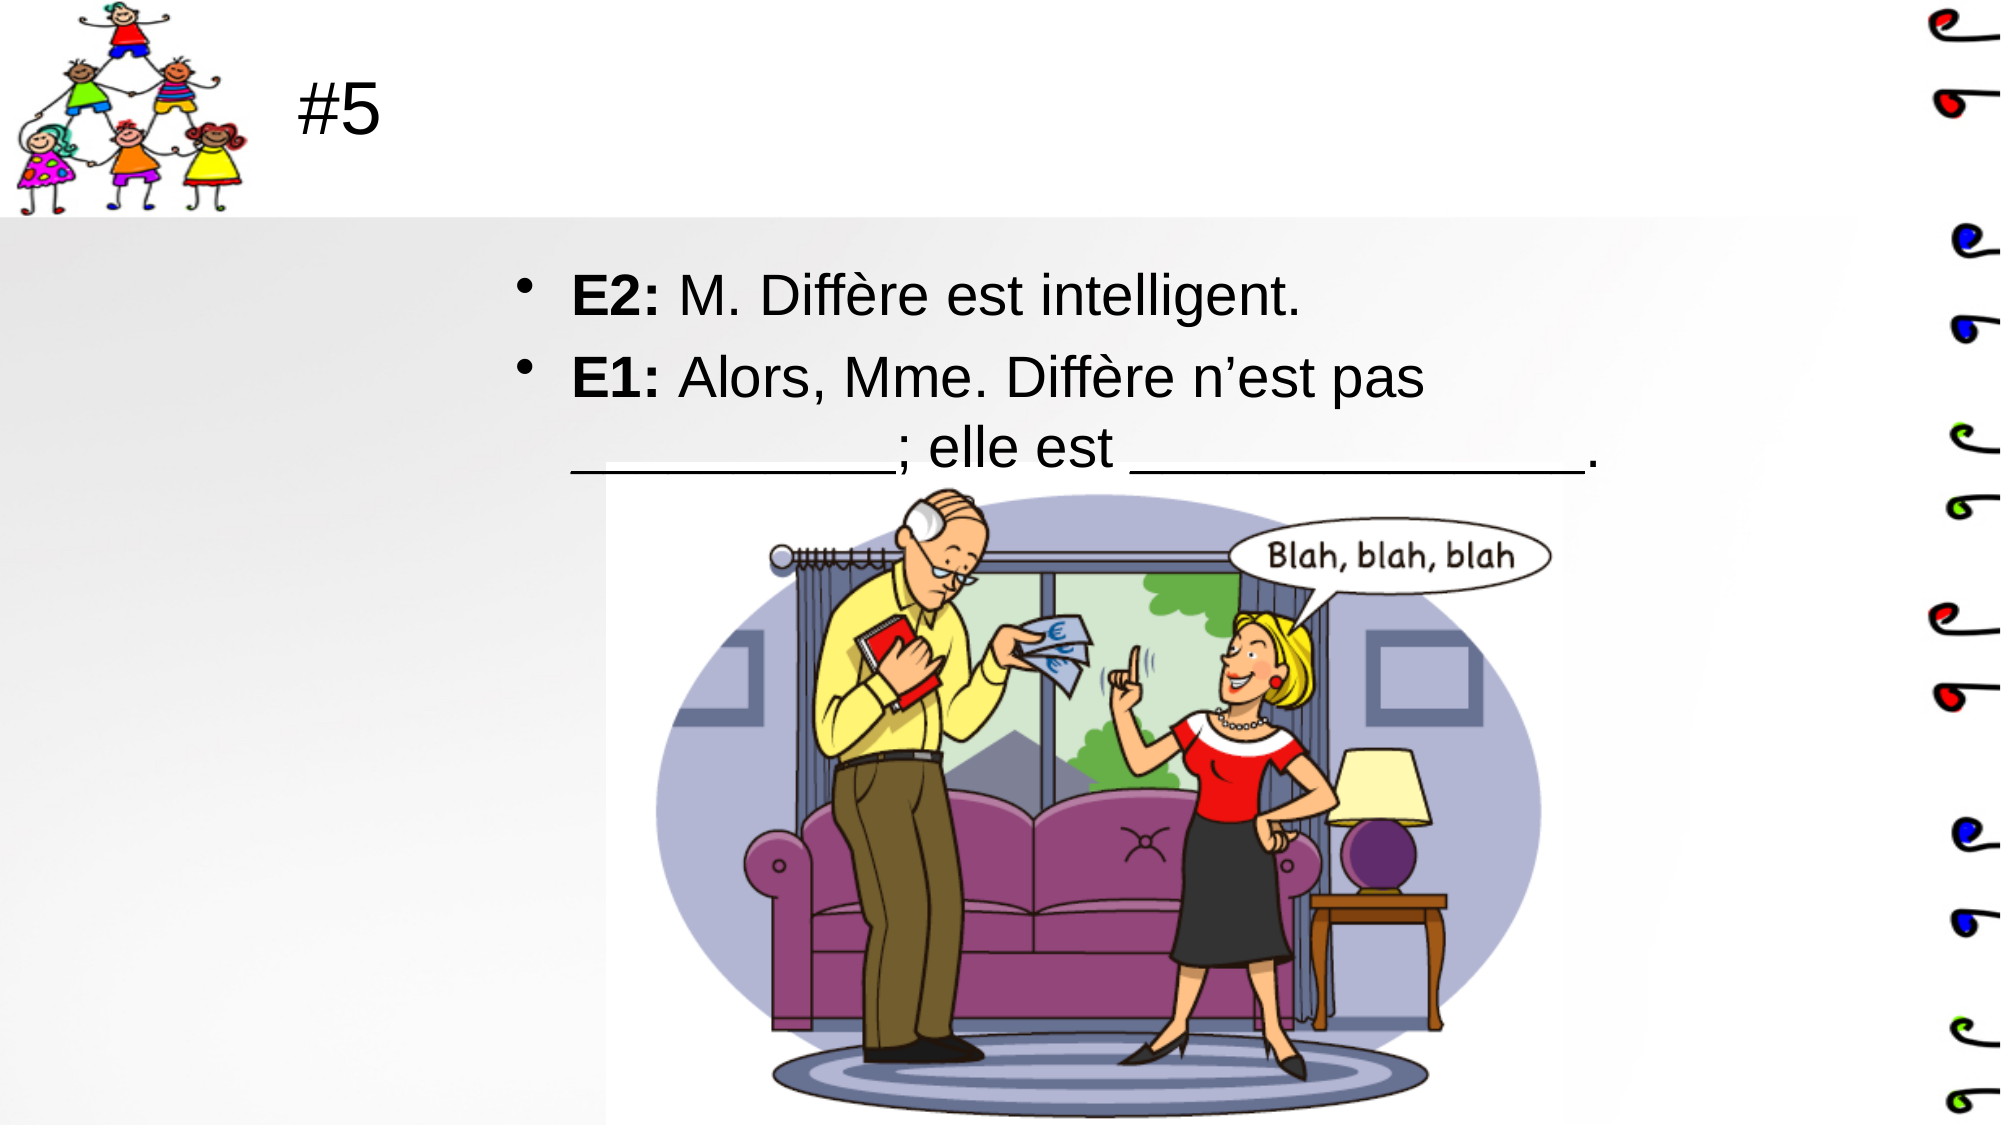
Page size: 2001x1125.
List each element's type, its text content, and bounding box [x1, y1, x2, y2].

title #5 [283, 16, 1951, 192]
picture [0, 0, 2001, 1125]
list E2: M. Diffère est intelligent. E1: Alors, Mme. Diffère n’est pas __________; elle est ______________. [499, 249, 1713, 1088]
